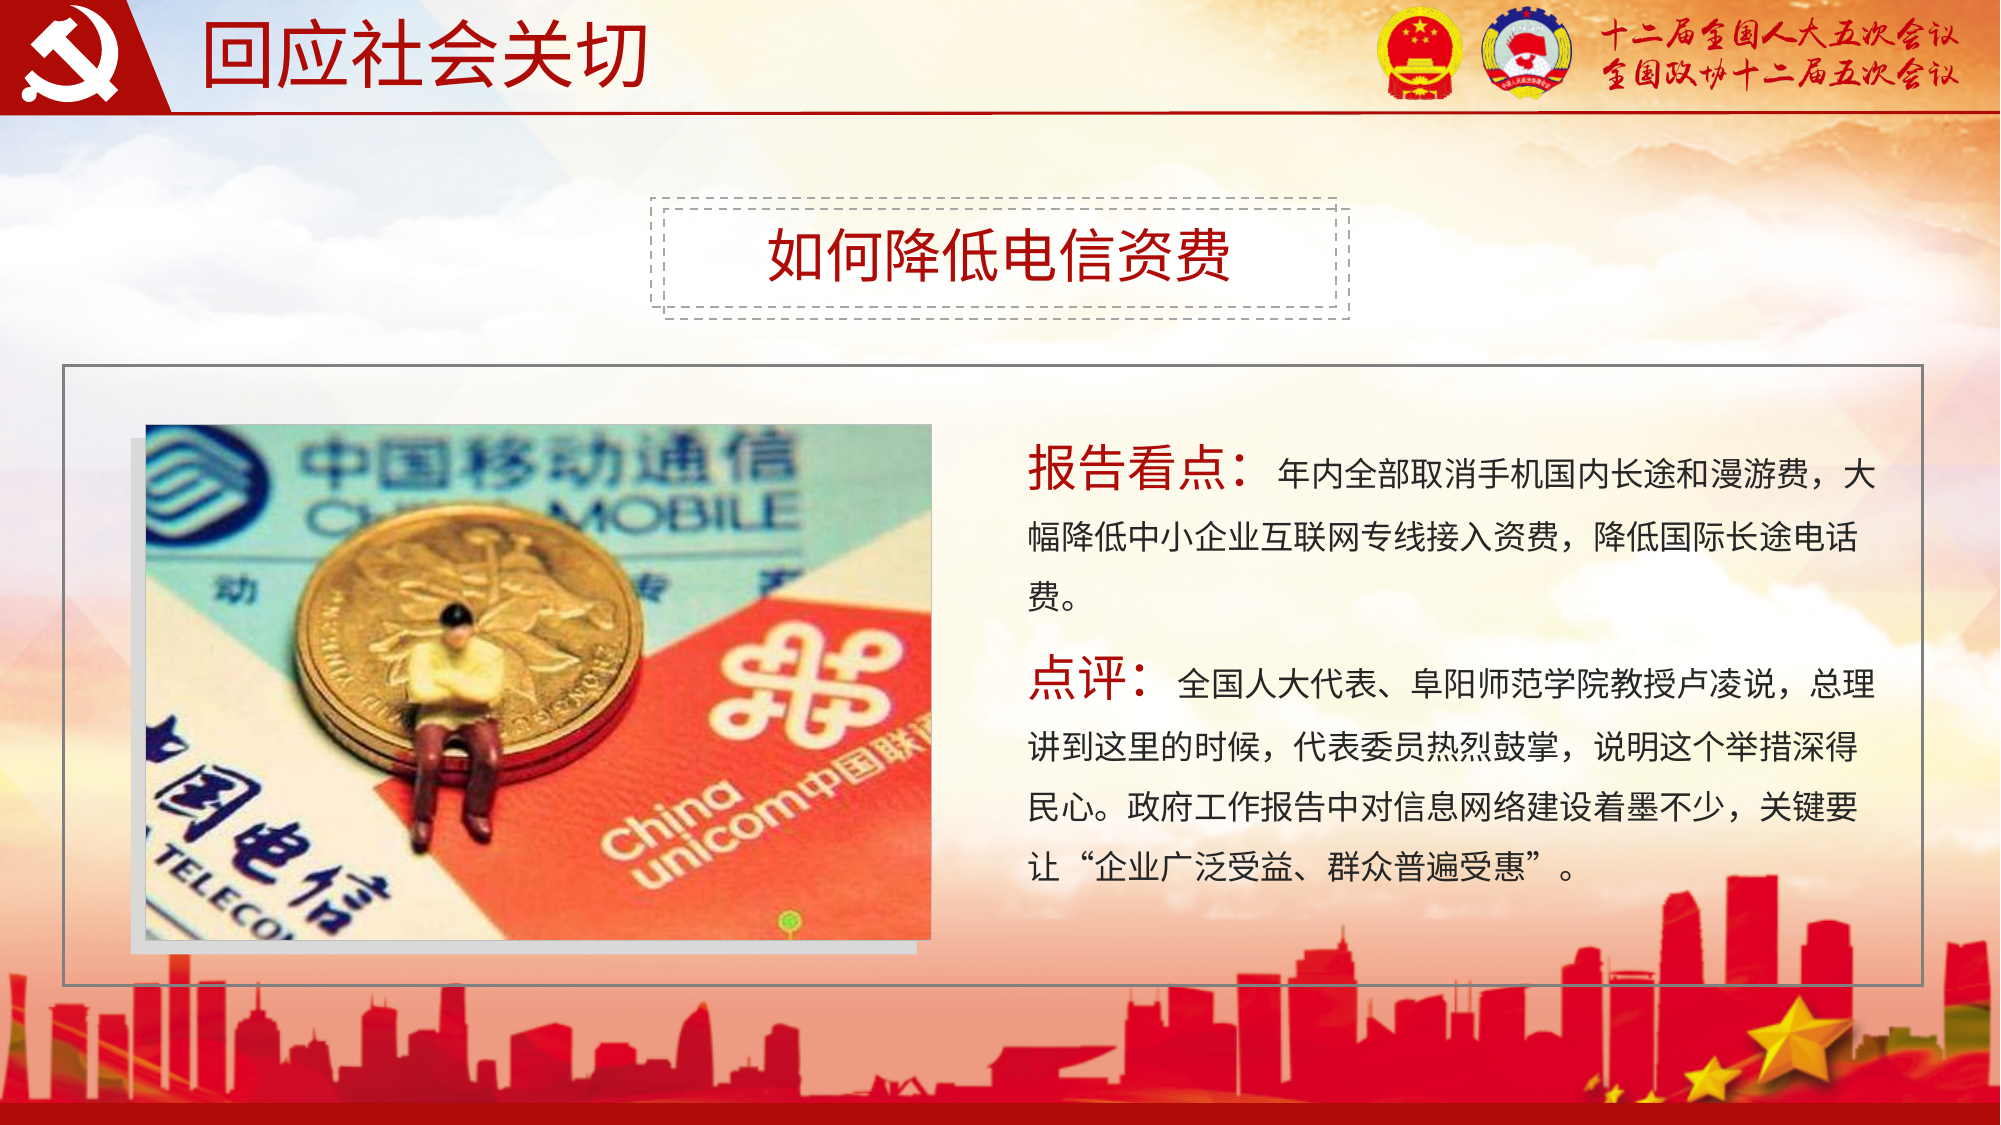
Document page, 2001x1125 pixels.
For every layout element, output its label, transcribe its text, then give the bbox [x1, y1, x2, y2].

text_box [0, 0, 173, 114]
picture [173, 0, 2000, 112]
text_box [1377, 5, 1995, 100]
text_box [651, 197, 1349, 320]
text_box 报告看点：年内全部取消手机国内长途和漫游费，大幅降低中小企业互联网专线接入资费，降低国际长途电话费。 点评：全国人大代表、阜阳师范学院教授卢凌说，总理讲到这里的时候，代表委员热烈鼓掌，说明这个举措深得民心。政府工作报告中对信息网络建设着墨不少，关键要让“企业广泛受益、群众普遍受惠”。 [1013, 399, 1894, 894]
text_box [0, 1102, 2000, 1125]
text_box [63, 365, 1923, 986]
text_box 回应社会关切 [186, 0, 841, 105]
picture [0, 115, 2000, 1102]
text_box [130, 424, 932, 955]
